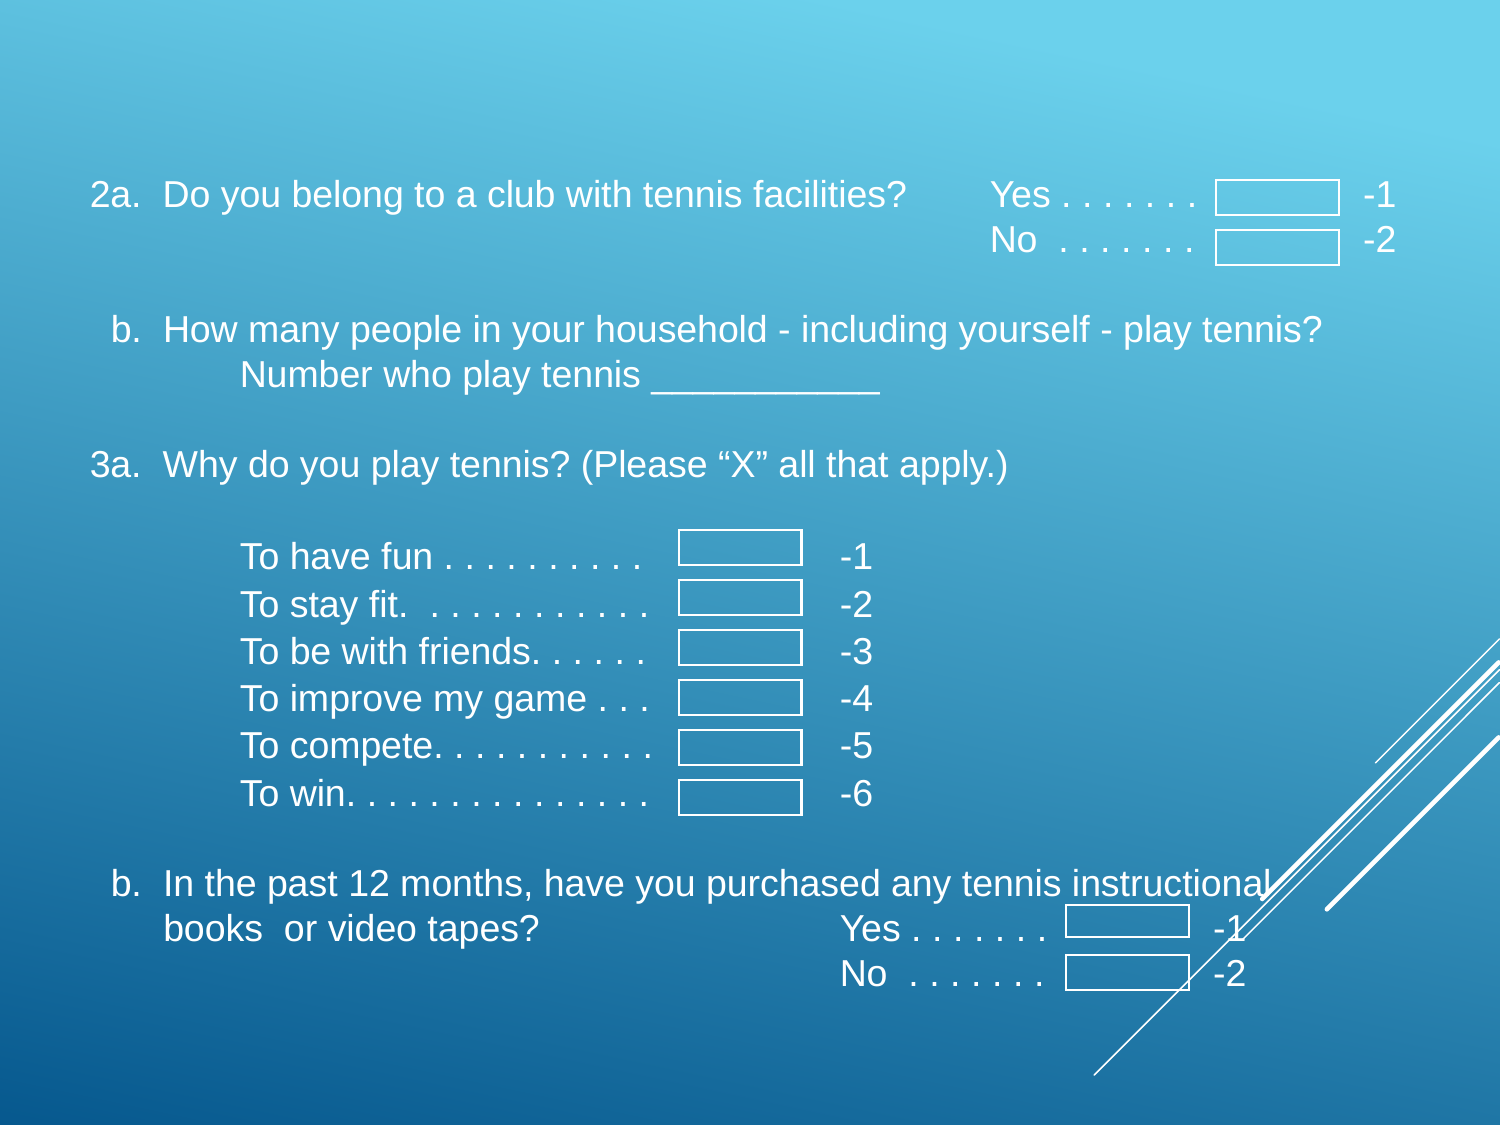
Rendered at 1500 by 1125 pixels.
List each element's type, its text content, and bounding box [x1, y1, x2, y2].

text_box [1066, 954, 1189, 991]
text_box [678, 529, 802, 566]
text_box [1066, 904, 1189, 938]
text_box [678, 779, 802, 816]
text_box [1216, 179, 1339, 216]
text_box [678, 679, 802, 716]
text_box [678, 729, 802, 766]
text_box [678, 629, 802, 666]
text_box 2a. Do you belong to a club with tennis facilities? Yes . . . . . . . -1 No . . . . . . . -2 b. How many people in your household - including yourself - play tennis? Number who play tennis ___________ 3a. Why do you play tennis? (Please “X” all that apply.) To have fun . . . . . . . . . . -1 To stay fit. . . . . . . . . . . . -2 To be with friends. . . . . . -3 To improve my game . . . -4 To compete. . . . . . . . . . . -5 To win. . . . . . . . . . . . . . . -6 b. In the past 12 months, have you purchased any tennis instructional books or video tapes? Yes . . . . . . . -1 No . . . . . . . -2 [74, 162, 1412, 1046]
text_box [678, 579, 802, 616]
text_box [1216, 229, 1339, 266]
